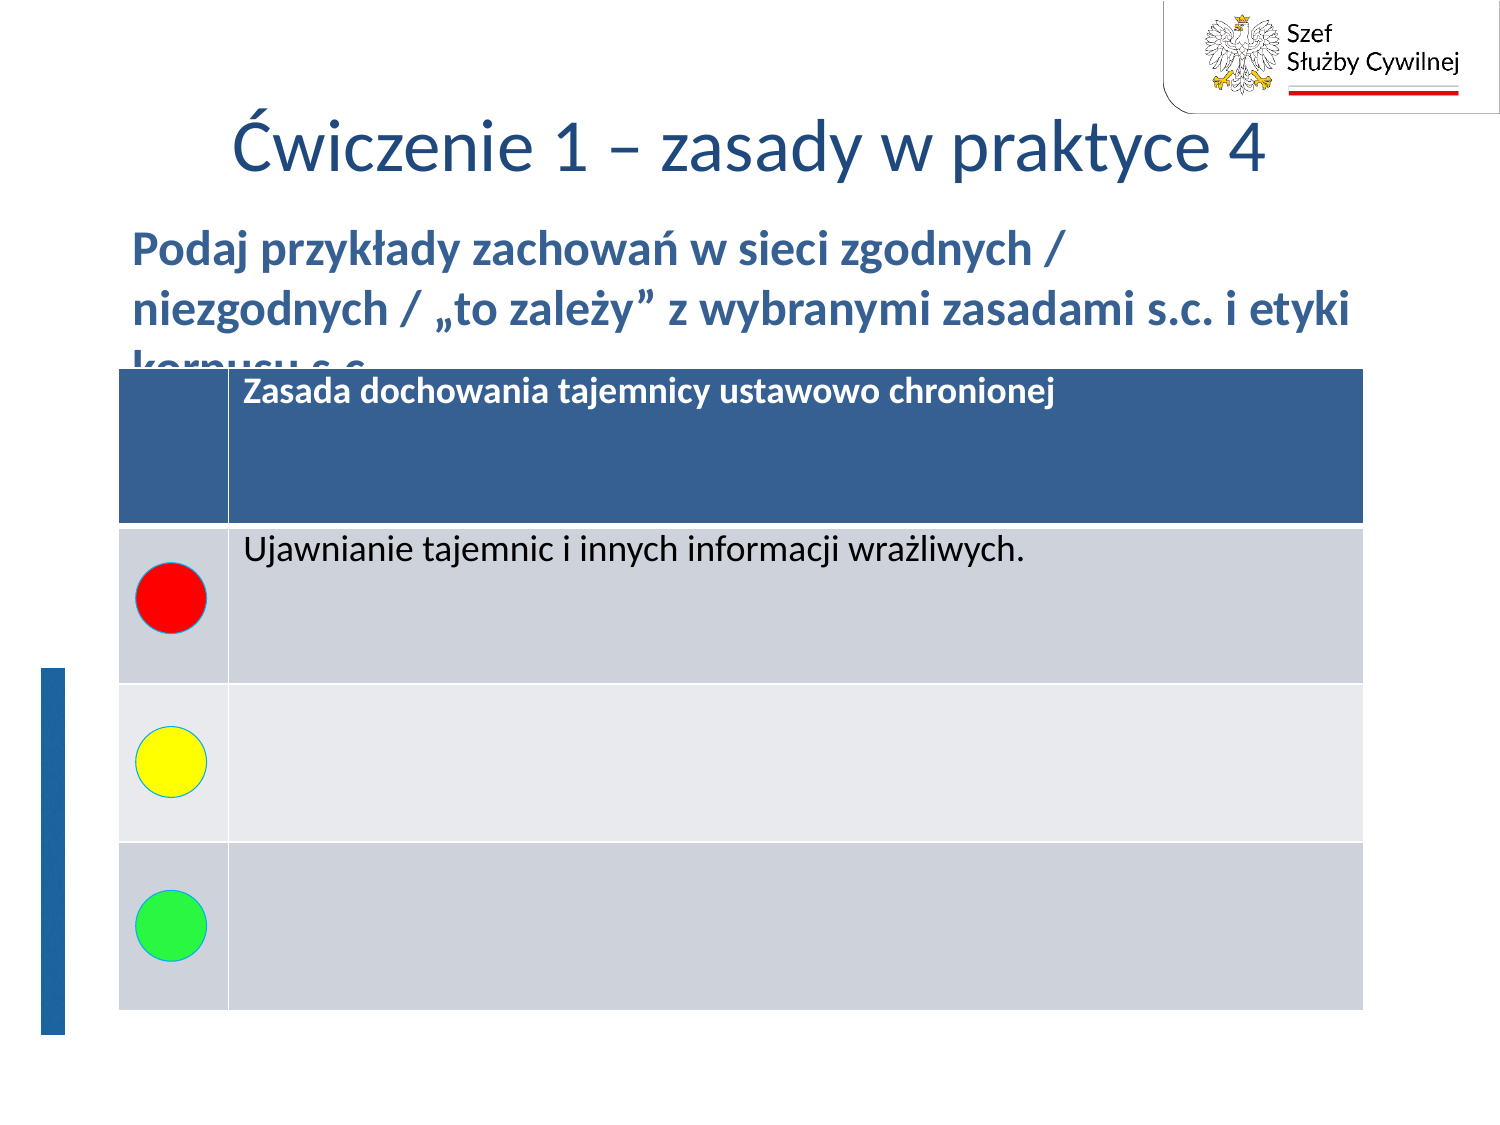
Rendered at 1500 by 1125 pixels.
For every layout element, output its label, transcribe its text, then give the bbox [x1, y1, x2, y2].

picture [1163, 0, 1500, 114]
title Ćwiczenie 1 – zasady w praktyce 4 [100, 89, 1400, 214]
table_header Zasada dochowania tajemnicy ustawowo chronionej [229, 369, 1363, 523]
table_cell [119, 529, 228, 683]
table_cell [119, 685, 228, 841]
picture [41, 668, 65, 1035]
table_cell [229, 843, 1363, 1010]
table_cell Ujawnianie tajemnic i innych informacji wrażliwych. [229, 529, 1363, 683]
text_box Podaj przykłady zachowań w sieci zgodnych / niezgodnych / „to zależy” z wybranymi zasadami s.c. i etyki korpusu s.c. [117, 208, 1382, 403]
table_cell [119, 843, 228, 1010]
table_header [119, 369, 228, 523]
text_box [133, 724, 209, 800]
text_box [133, 560, 209, 636]
text_box [133, 888, 209, 964]
table_cell [229, 685, 1363, 841]
